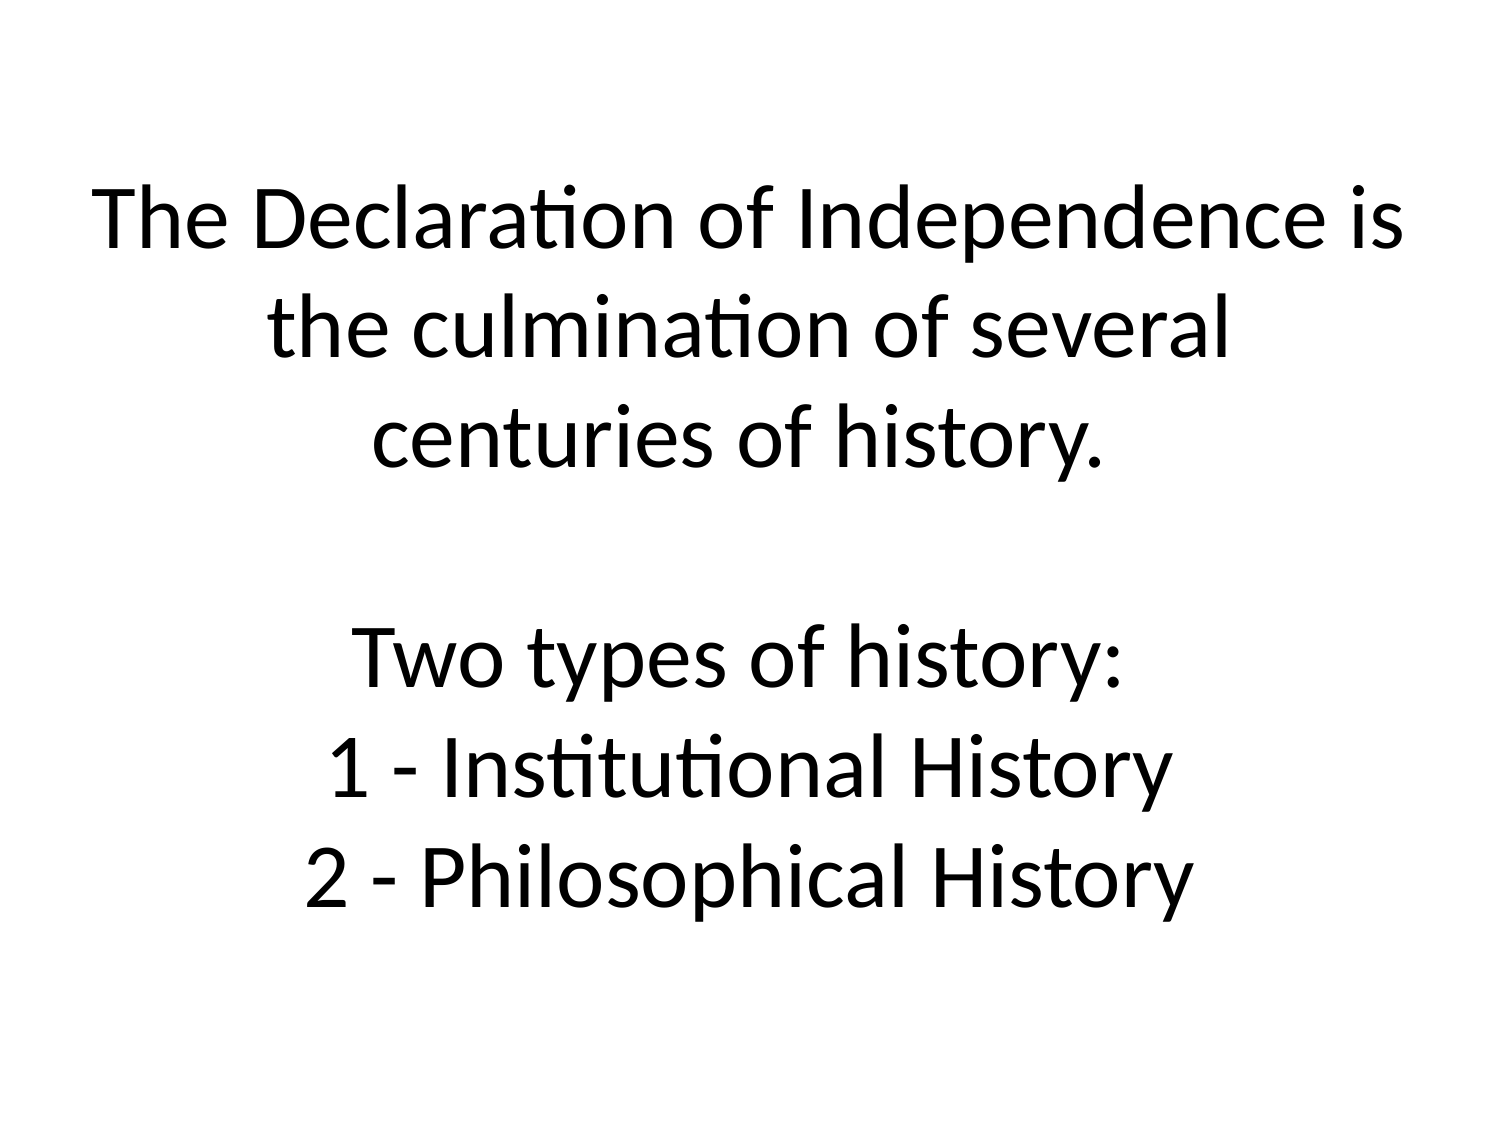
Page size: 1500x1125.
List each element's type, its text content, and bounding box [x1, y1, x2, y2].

title The Declaration of Independence is the culmination of several centuries of history. Two types of history: 1 - Institutional History 2 - Philosophical History [74, 44, 1426, 1038]
